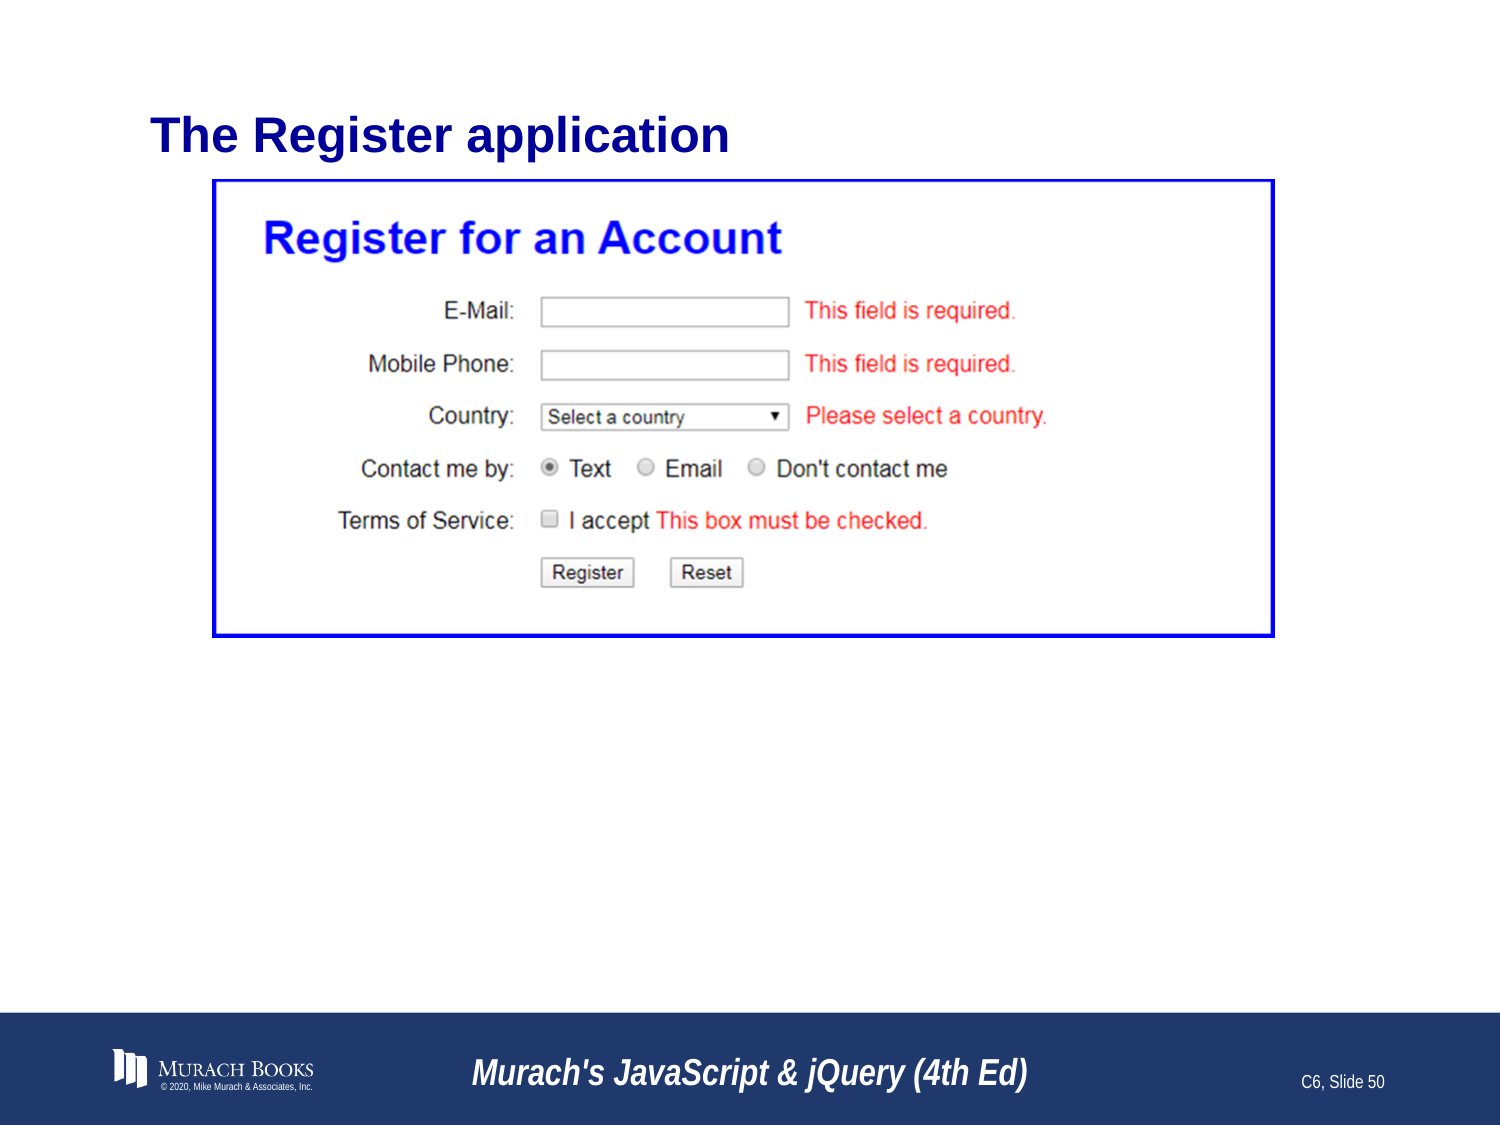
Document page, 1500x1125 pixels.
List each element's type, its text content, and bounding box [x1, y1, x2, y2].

footer © 2020, Mike Murach & Associates, Inc. [12, 1025, 463, 1100]
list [212, 179, 1276, 638]
slide_number Murach's JavaScript & jQuery (4th Ed) [463, 1025, 1050, 1100]
title The Register application [150, 102, 1350, 164]
slide_number C6, Slide 50 [1087, 1025, 1400, 1100]
